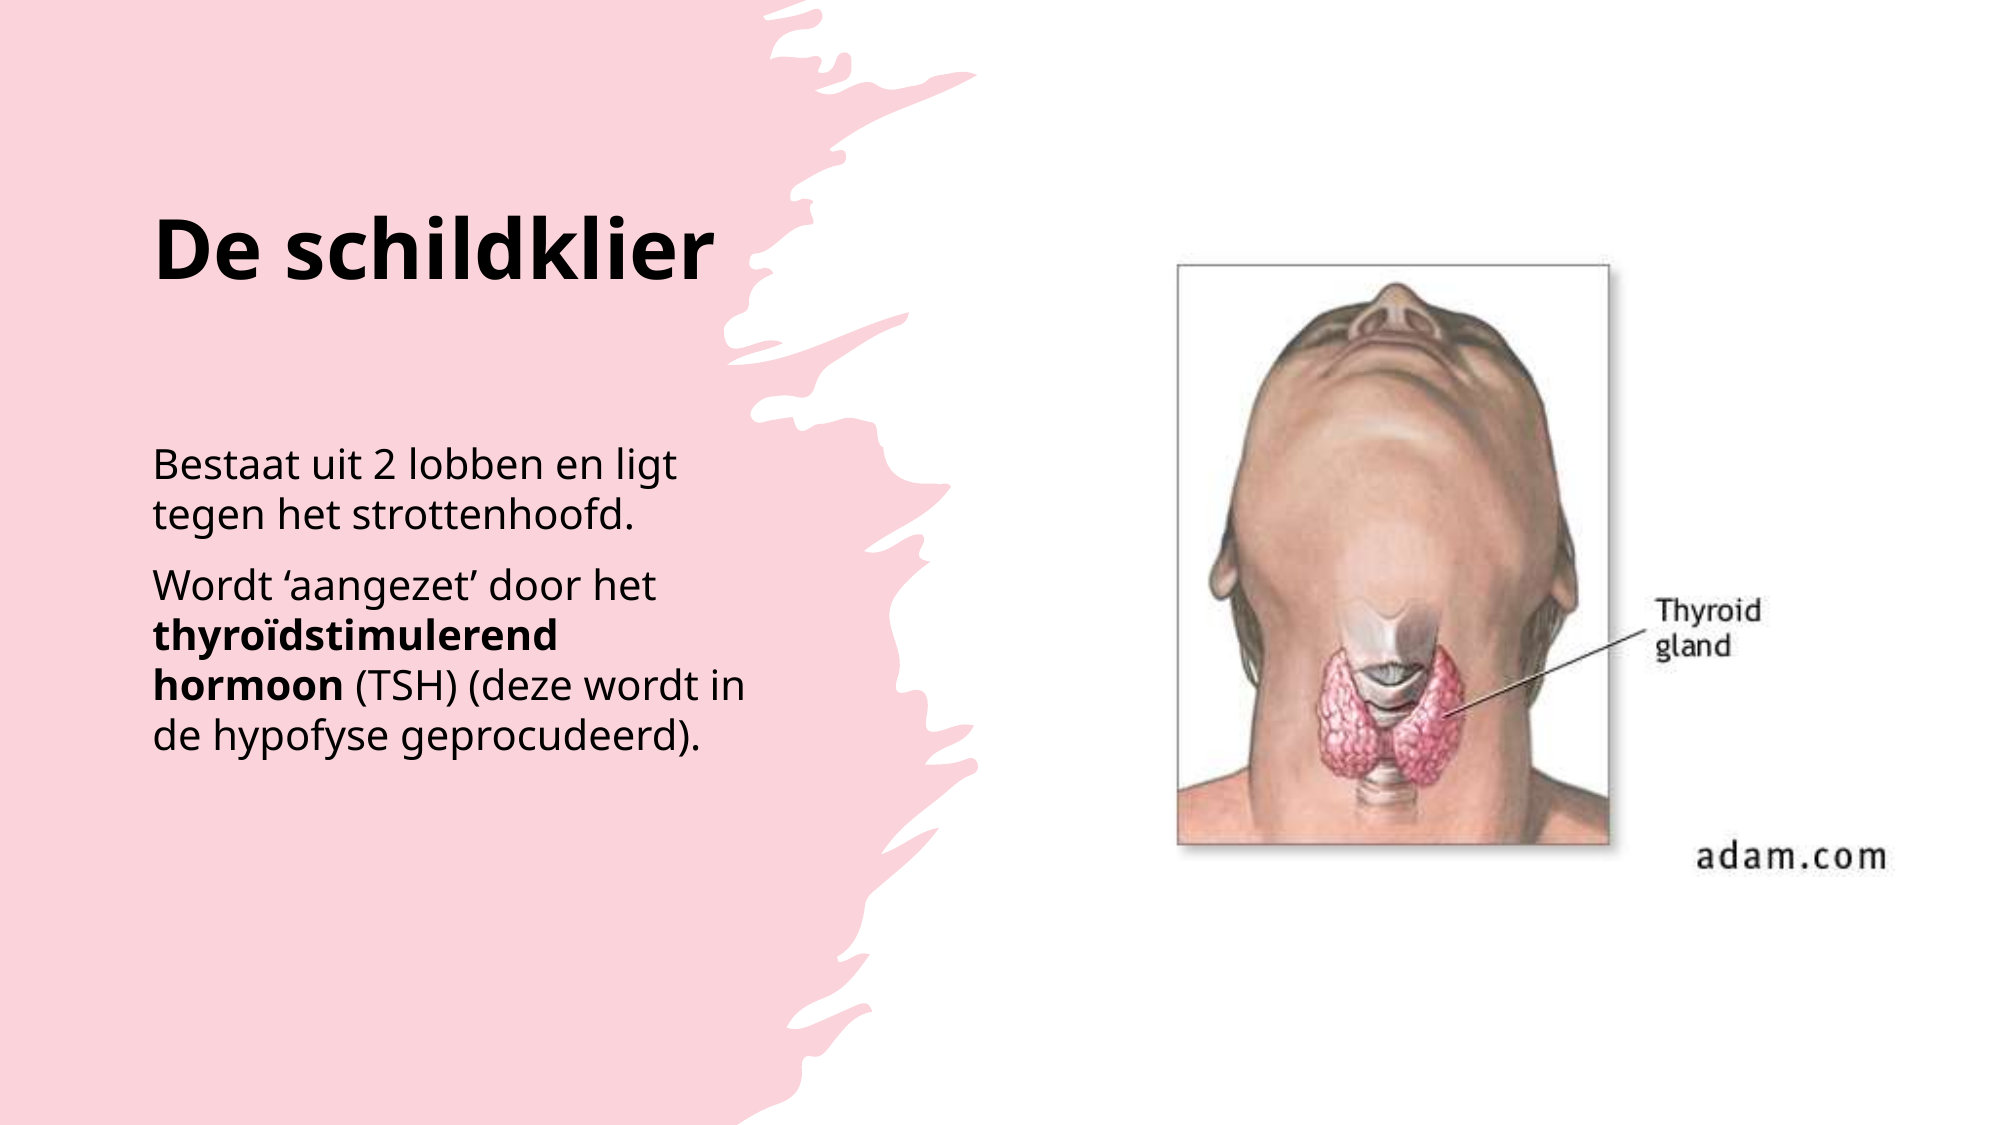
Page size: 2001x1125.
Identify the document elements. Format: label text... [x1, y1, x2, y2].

picture [1115, 253, 1895, 877]
title De schildklier [137, 105, 776, 401]
text_box [741, 0, 2000, 1125]
text_box [0, 0, 980, 1125]
list Bestaat uit 2 lobben en ligt tegen het strottenhoofd. Wordt ‘aangezet’ door het thyroïdstimulerend hormoon (TSH) (deze wordt in de hypofyse geprocudeerd). [137, 430, 776, 1014]
